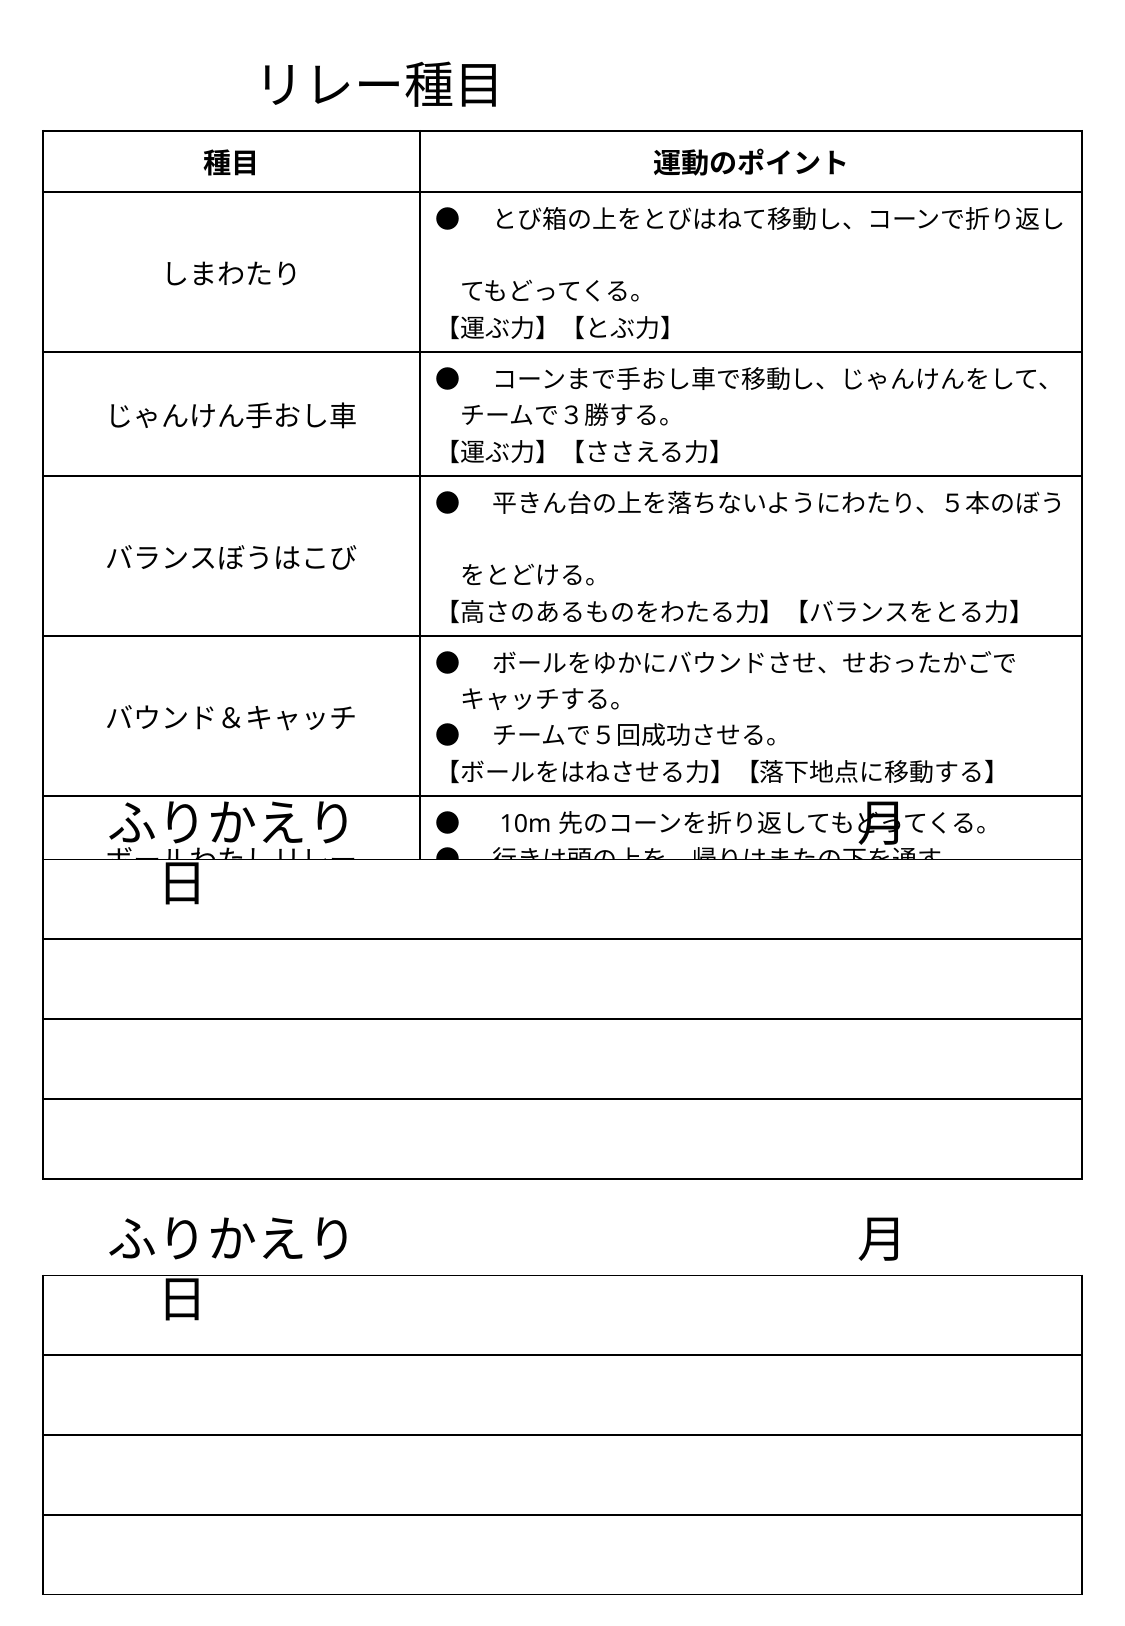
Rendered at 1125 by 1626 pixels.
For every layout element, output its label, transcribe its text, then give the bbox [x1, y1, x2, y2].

table_cell [44, 940, 1081, 1018]
text_box ふりかえり 月 日 [42, 1199, 1061, 1335]
text_box リレー種目 [0, 4, 1061, 130]
table_cell [44, 1020, 1081, 1098]
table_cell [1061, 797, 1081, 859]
table_cell [44, 1100, 1081, 1178]
table_cell [44, 1436, 1081, 1514]
table_cell ● コーンまで手おし車で移動し、じゃんけんをして、 チームで３勝する。 【運ぶ力】【ささえる力】 [421, 353, 1081, 475]
table_cell [44, 1356, 1081, 1434]
table_cell しまわたり [44, 193, 419, 351]
text_box ふりかえり 月 日 [42, 783, 1061, 919]
table_cell バウンド＆キャッチ [44, 637, 419, 783]
table_cell ● 平きん台の上を落ちないようにわたり、５本のぼう をとどける。 【高さのあるものをわたる力】【バランスをとる力】 [421, 477, 1081, 635]
table_cell じゃんけん手おし車 [44, 353, 419, 475]
table_header [44, 860, 1081, 938]
table_cell [44, 1516, 1081, 1594]
table_cell ● ボールをゆかにバウンドさせ、せおったかごで キャッチする。 ● チームで５回成功させる。 【ボールをはねさせる力】【落下地点に移動する】 [421, 637, 1081, 795]
table_cell ● とび箱の上をとびはねて移動し、コーンで折り返し てもどってくる。 【運ぶ力】【とぶ力】 [421, 193, 1081, 351]
table_header 種目 [44, 132, 419, 191]
table_header 運動のポイント [421, 132, 1081, 191]
table_header [44, 1276, 1081, 1354]
table_cell バランスぼうはこび [44, 477, 419, 635]
